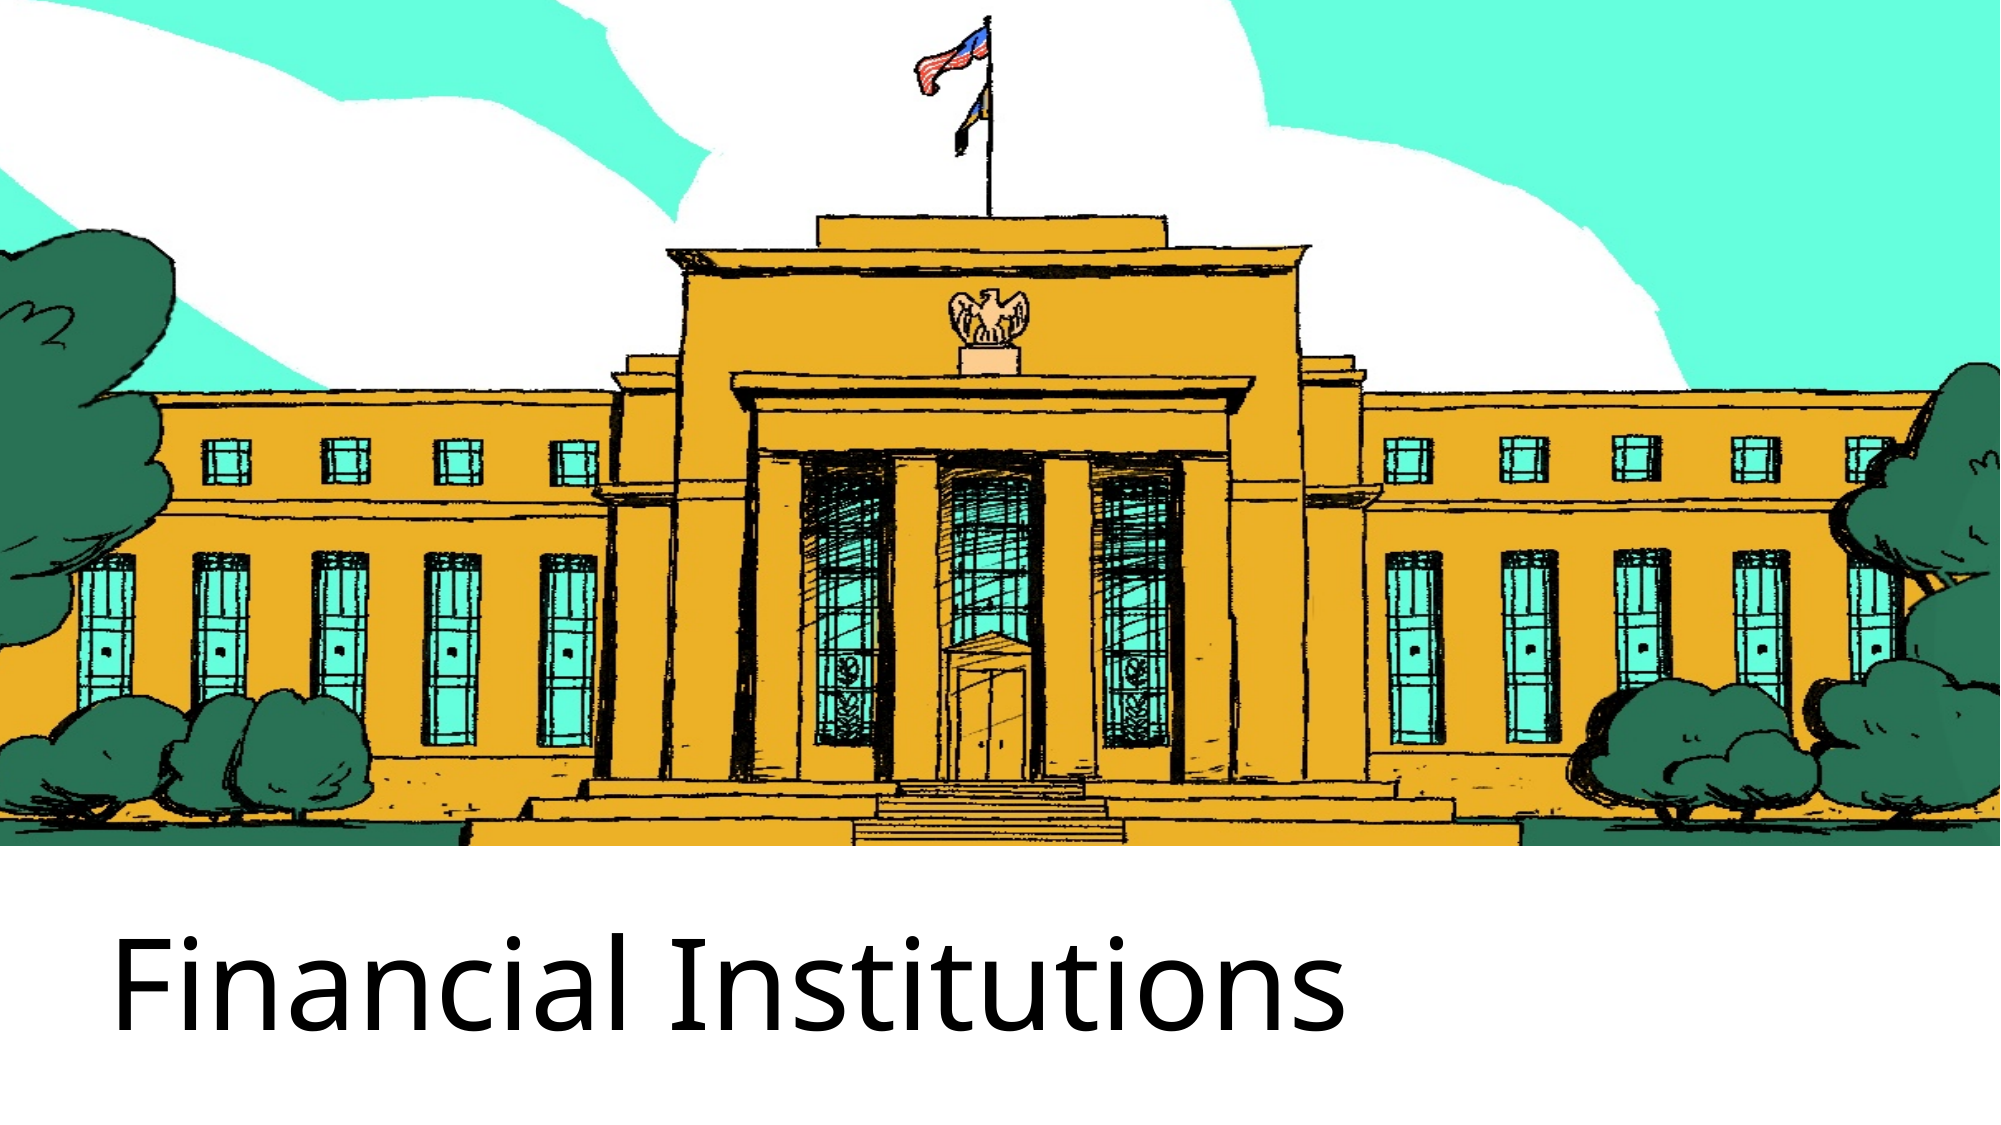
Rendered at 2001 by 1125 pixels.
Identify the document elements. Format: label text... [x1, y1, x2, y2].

text_box Financial Institutions [100, 895, 1900, 1083]
picture [0, 0, 2000, 857]
